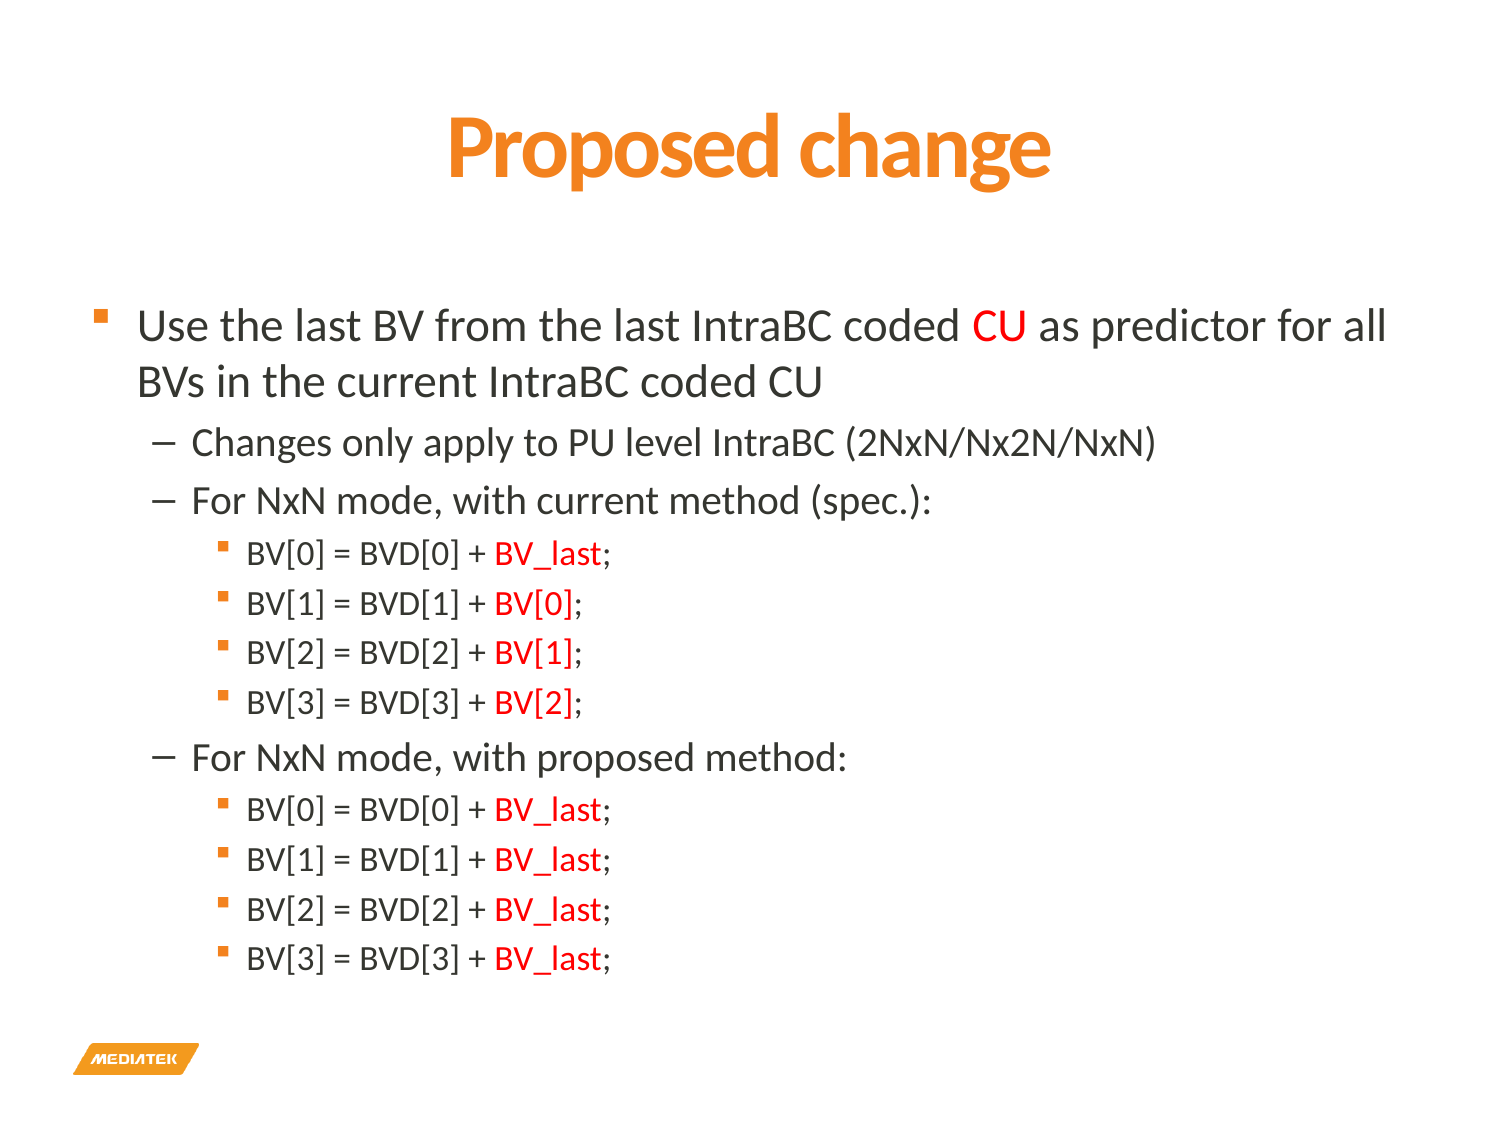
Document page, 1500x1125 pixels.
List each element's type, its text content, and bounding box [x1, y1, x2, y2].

picture [73, 1043, 199, 1075]
title Proposed change [75, 99, 1425, 286]
list Use the last BV from the last IntraBC coded CU as predictor for all BVs in the current IntraBC coded CU Changes only apply to PU level IntraBC (2NxN/Nx2N/NxN) For NxN mode, with current method (spec.): BV[0] = BVD[0] + BV_last; BV[1] = BVD[1] + BV[0]; BV[2] = BVD[2] + BV[1]; BV[3] = BVD[3] + BV[2]; For NxN mode, with proposed method: BV[0] = BVD[0] + BV_last; BV[1] = BVD[1] + BV_last; BV[2] = BVD[2] + BV_last; BV[3] = BVD[3] + BV_last; [75, 286, 1425, 990]
